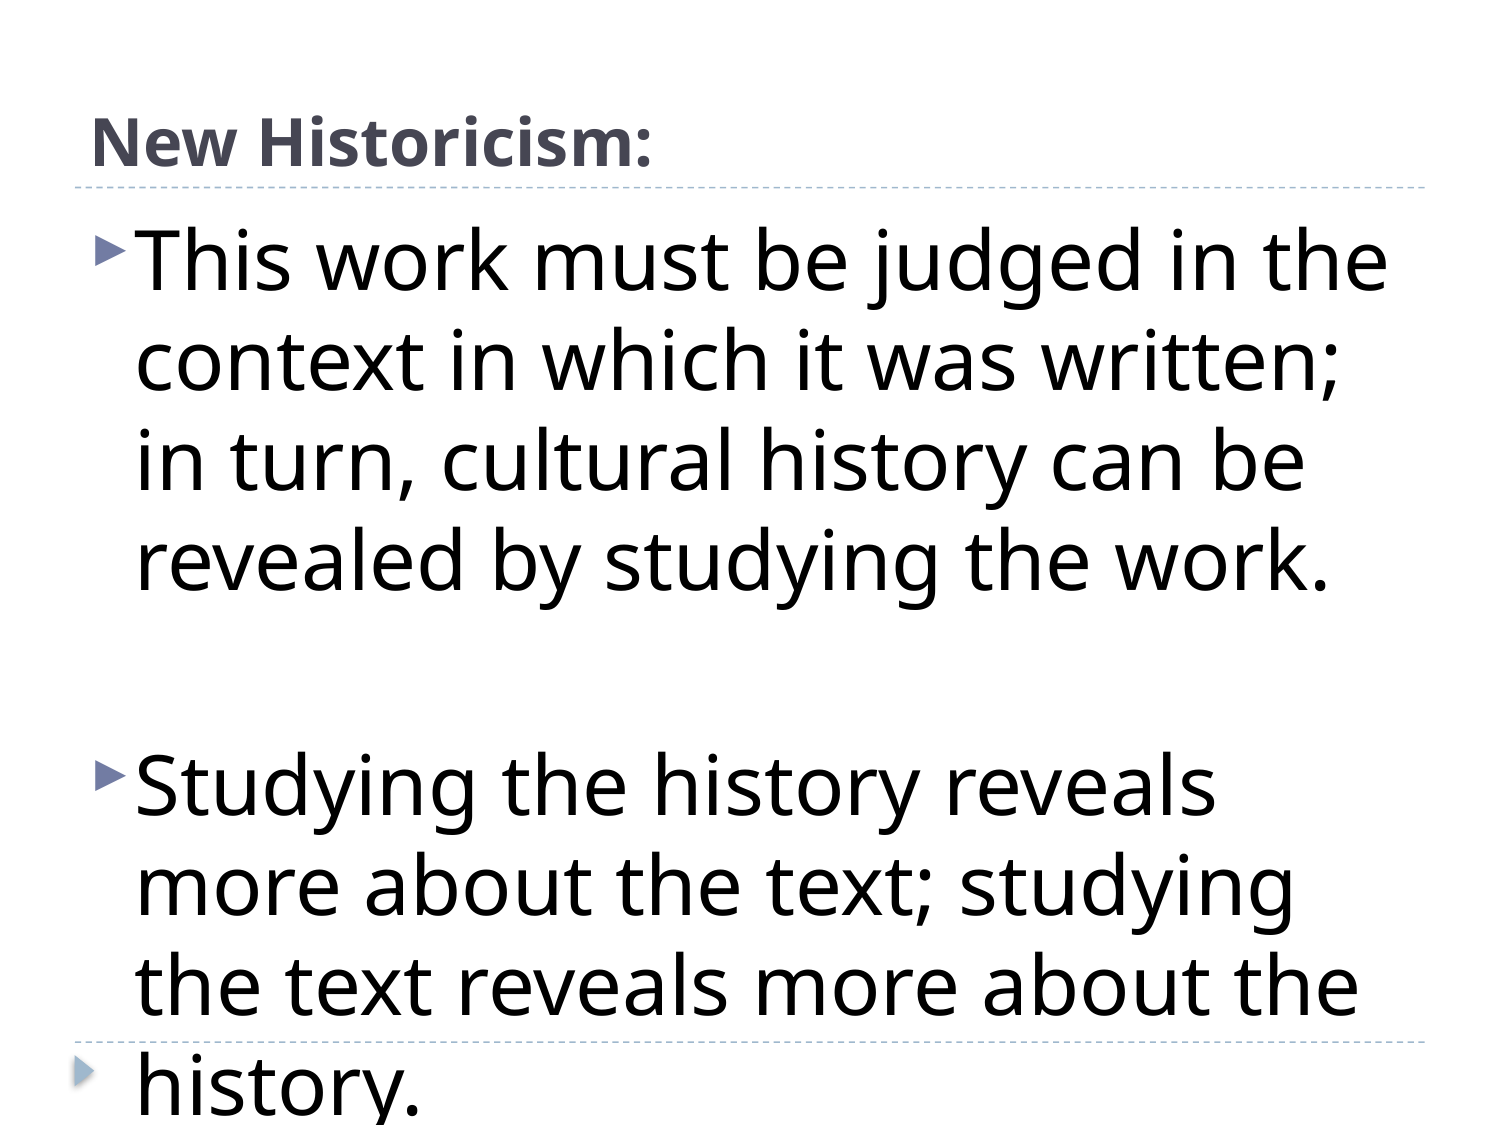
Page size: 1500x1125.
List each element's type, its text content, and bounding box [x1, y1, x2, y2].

list This work must be judged in the context in which it was written; in turn, cultural history can be revealed by studying the work. Studying the history reveals more about the text; studying the text reveals more about the history. [75, 200, 1425, 1010]
title New Historicism: [75, 24, 1425, 188]
